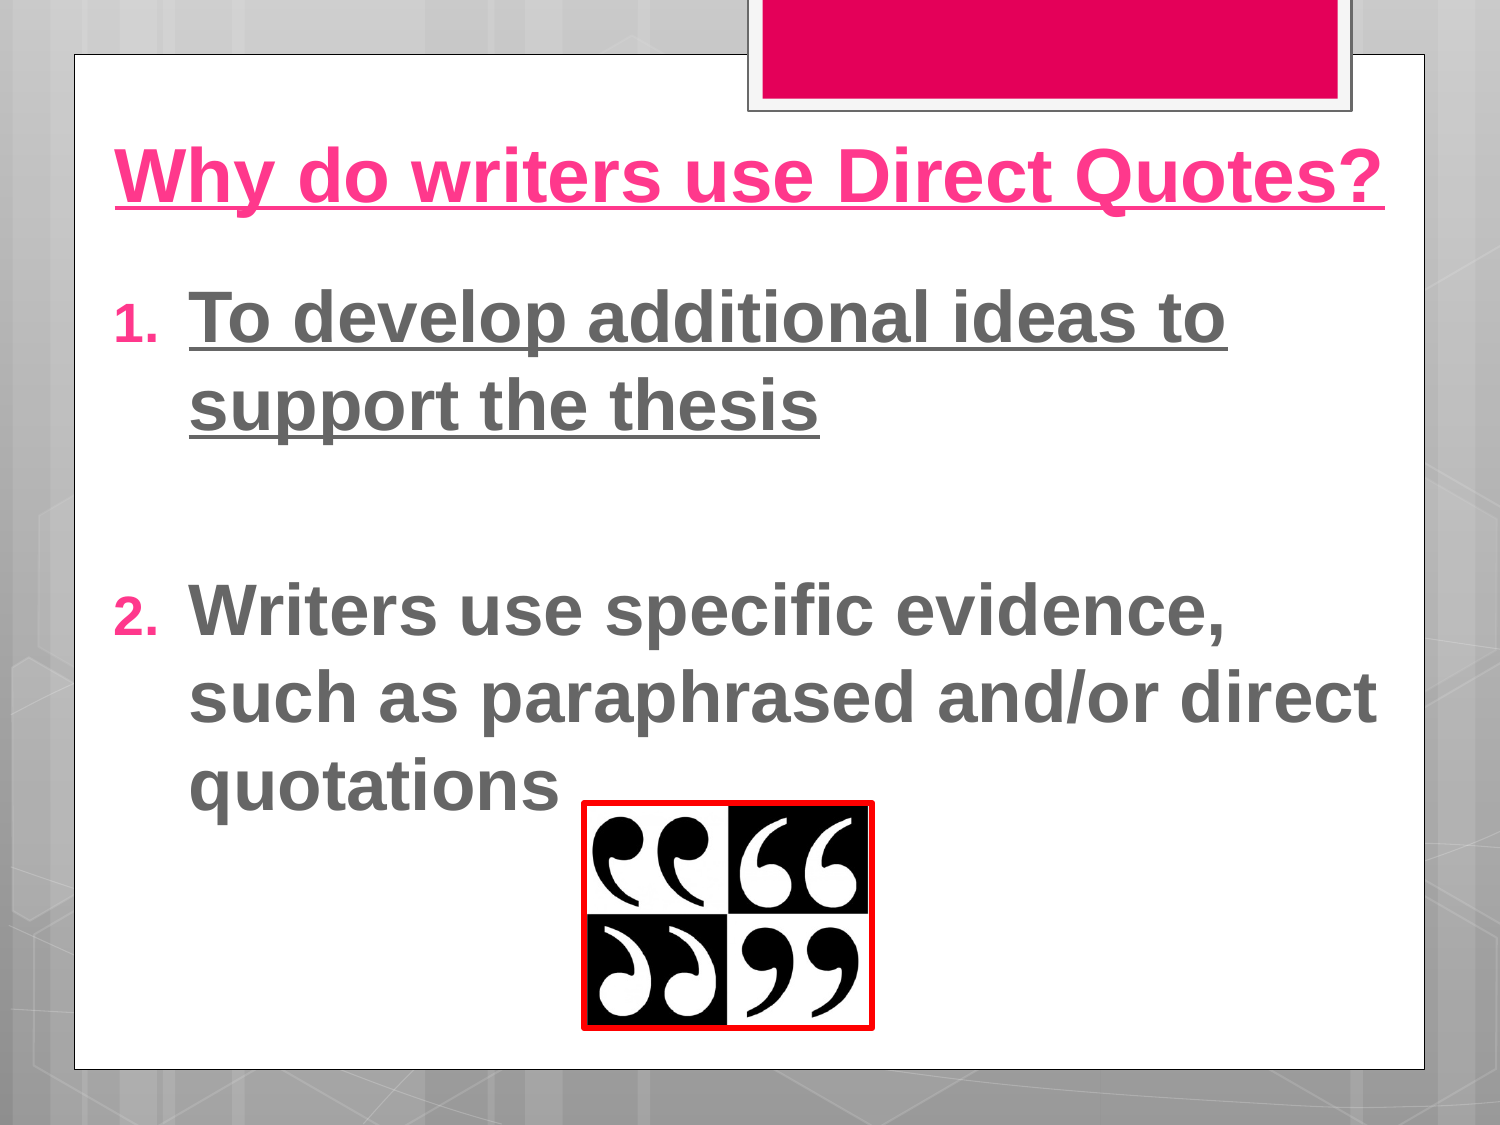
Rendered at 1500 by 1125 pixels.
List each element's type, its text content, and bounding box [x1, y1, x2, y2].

list To develop additional ideas to support the thesis Writers use specific evidence, such as paraphrased and/or direct quotations [87, 262, 1400, 957]
picture [587, 805, 870, 1026]
title Why do writers use Direct Quotes? [87, 37, 1413, 225]
